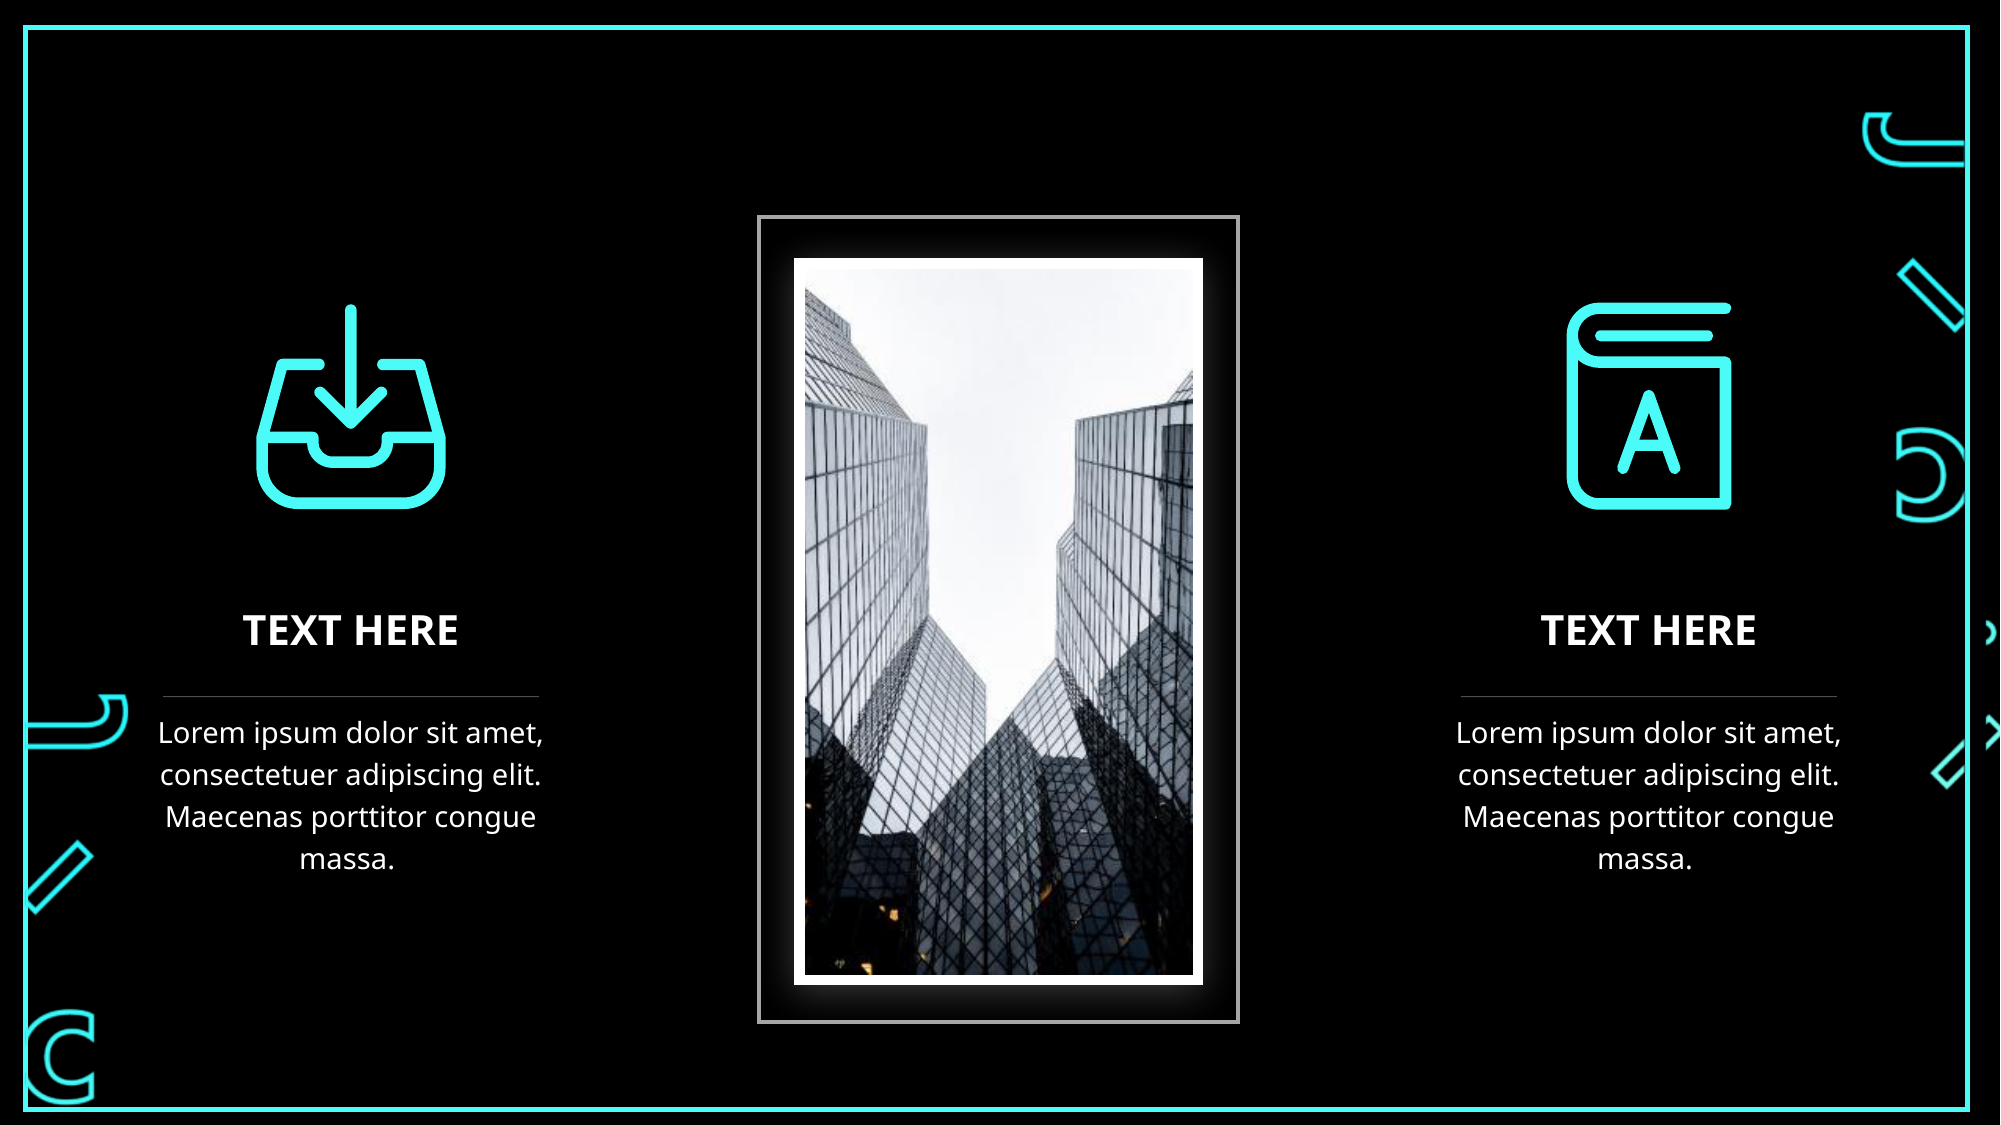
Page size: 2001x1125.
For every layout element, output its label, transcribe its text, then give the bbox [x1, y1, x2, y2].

picture [0, 593, 676, 1125]
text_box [1566, 302, 1732, 510]
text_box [256, 304, 446, 509]
text_box Lorem ipsum dolor sit amet, consectetuer adipiscing elit. Maecenas porttitor congue massa. [1423, 818, 1875, 883]
text_box [25, 27, 1969, 1110]
picture [1315, 11, 2000, 818]
picture [804, 268, 1193, 975]
text_box [758, 216, 1239, 1023]
